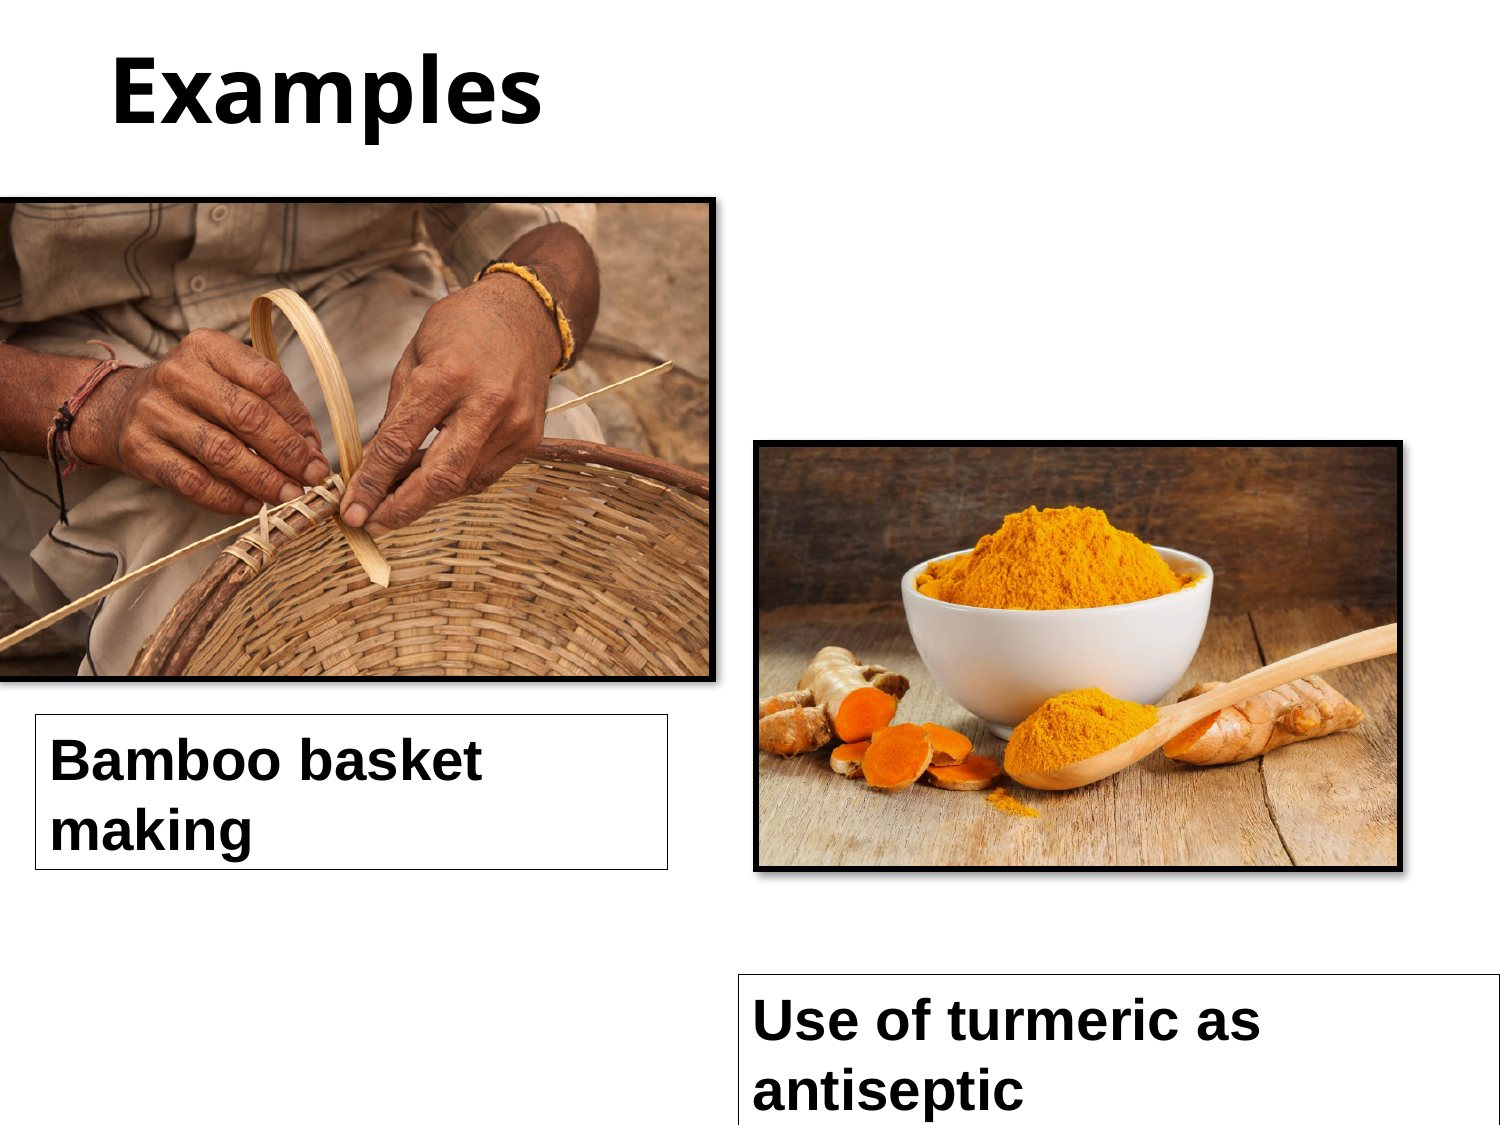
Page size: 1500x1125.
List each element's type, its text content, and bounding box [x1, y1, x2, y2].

title Examples [93, 0, 1444, 188]
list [0, 202, 710, 677]
text_box Use of turmeric as antiseptic [738, 974, 1500, 1125]
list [758, 446, 1398, 867]
text_box Bamboo basket making [35, 714, 668, 870]
